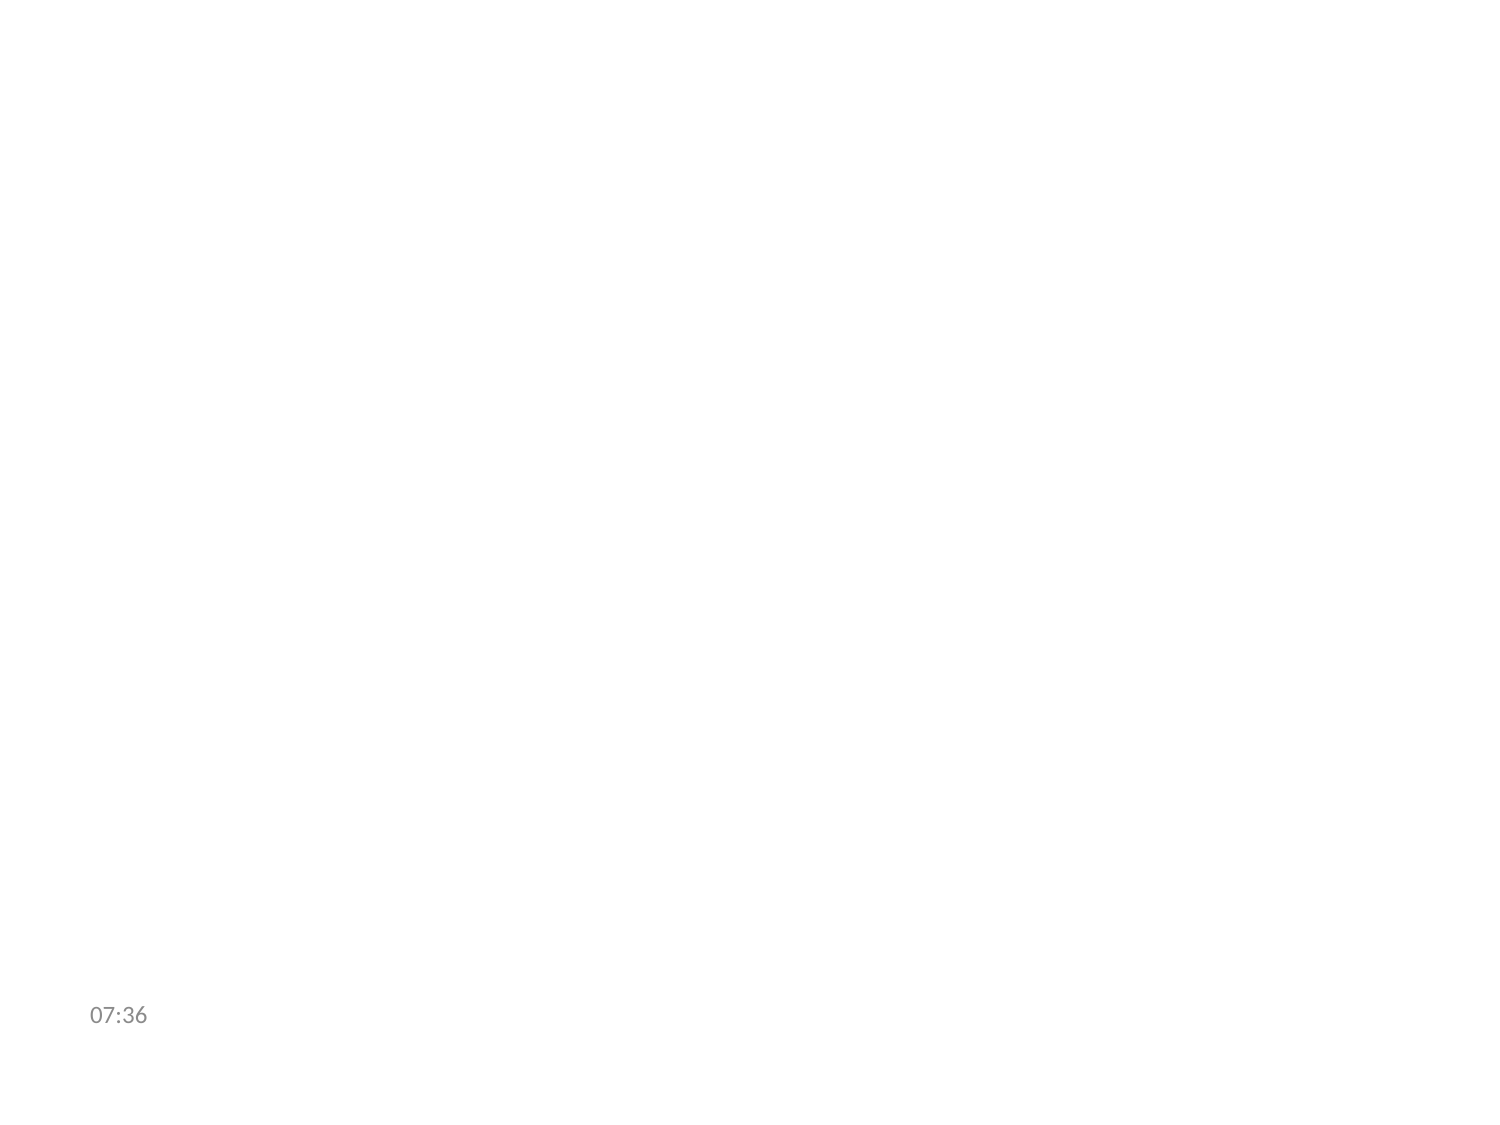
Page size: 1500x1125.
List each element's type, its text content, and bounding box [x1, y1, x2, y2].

text_box 15:35 [75, 983, 425, 1044]
